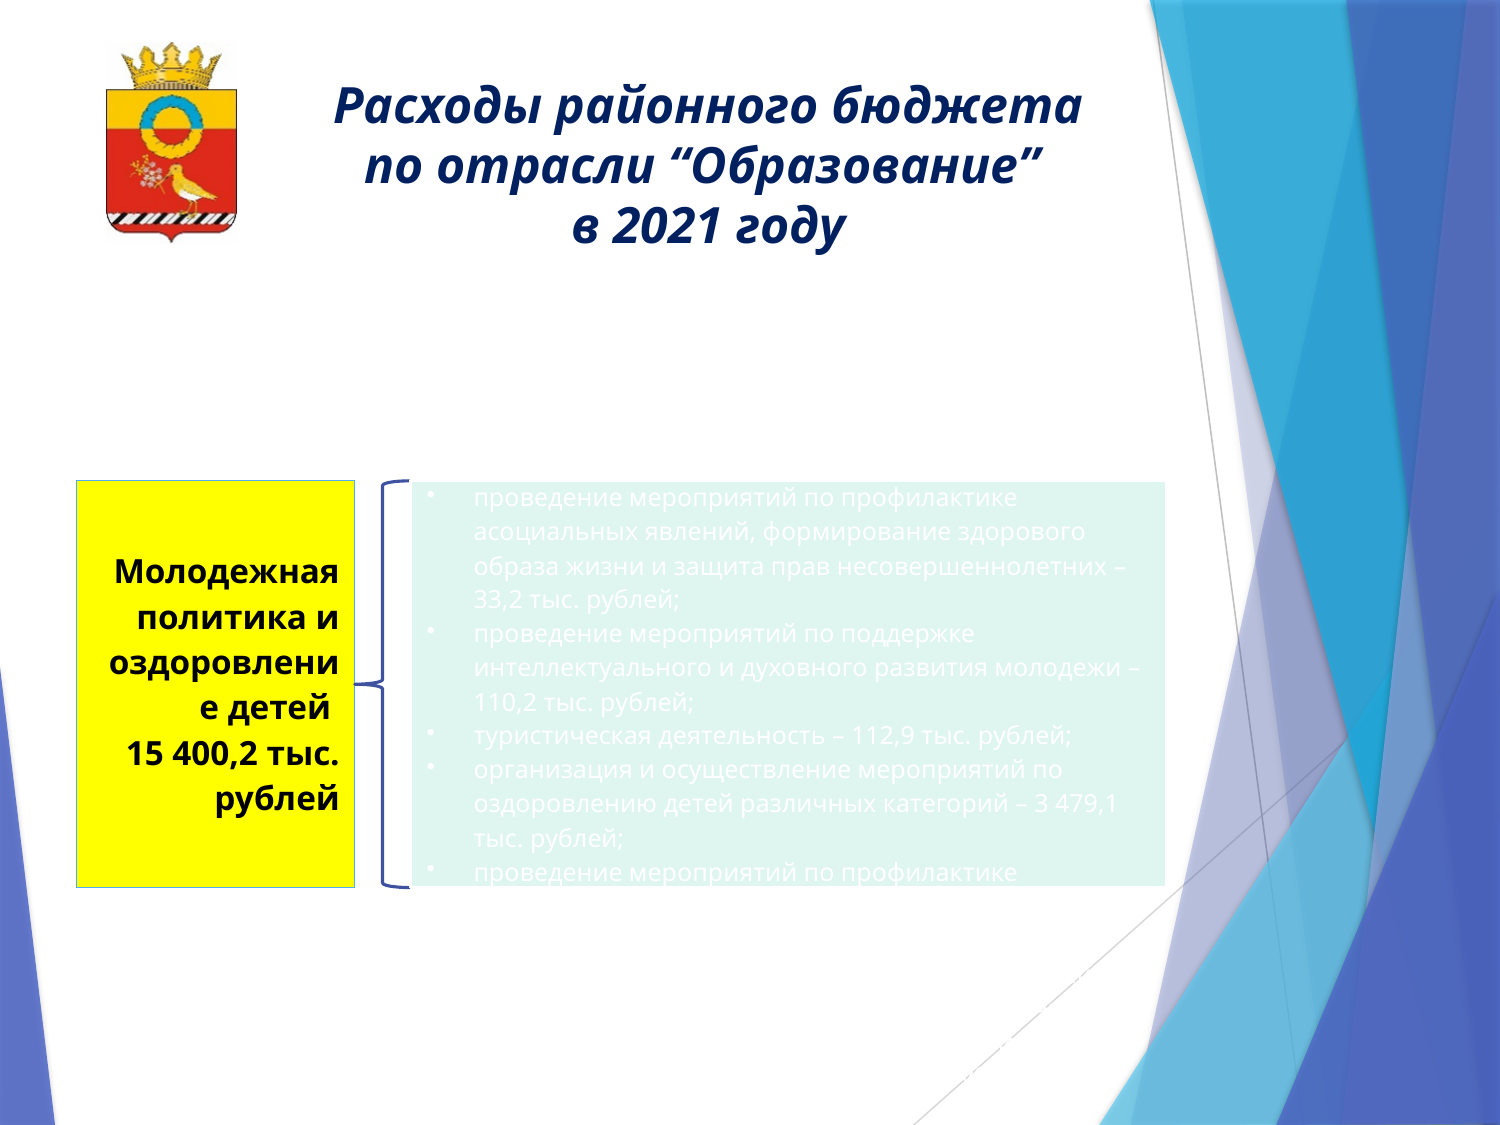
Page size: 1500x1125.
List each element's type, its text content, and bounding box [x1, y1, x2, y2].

picture [105, 42, 237, 244]
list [76, 313, 1190, 1055]
title Расходы районного бюджета по отрасли “Образование” в 2021 году [301, 66, 1117, 256]
